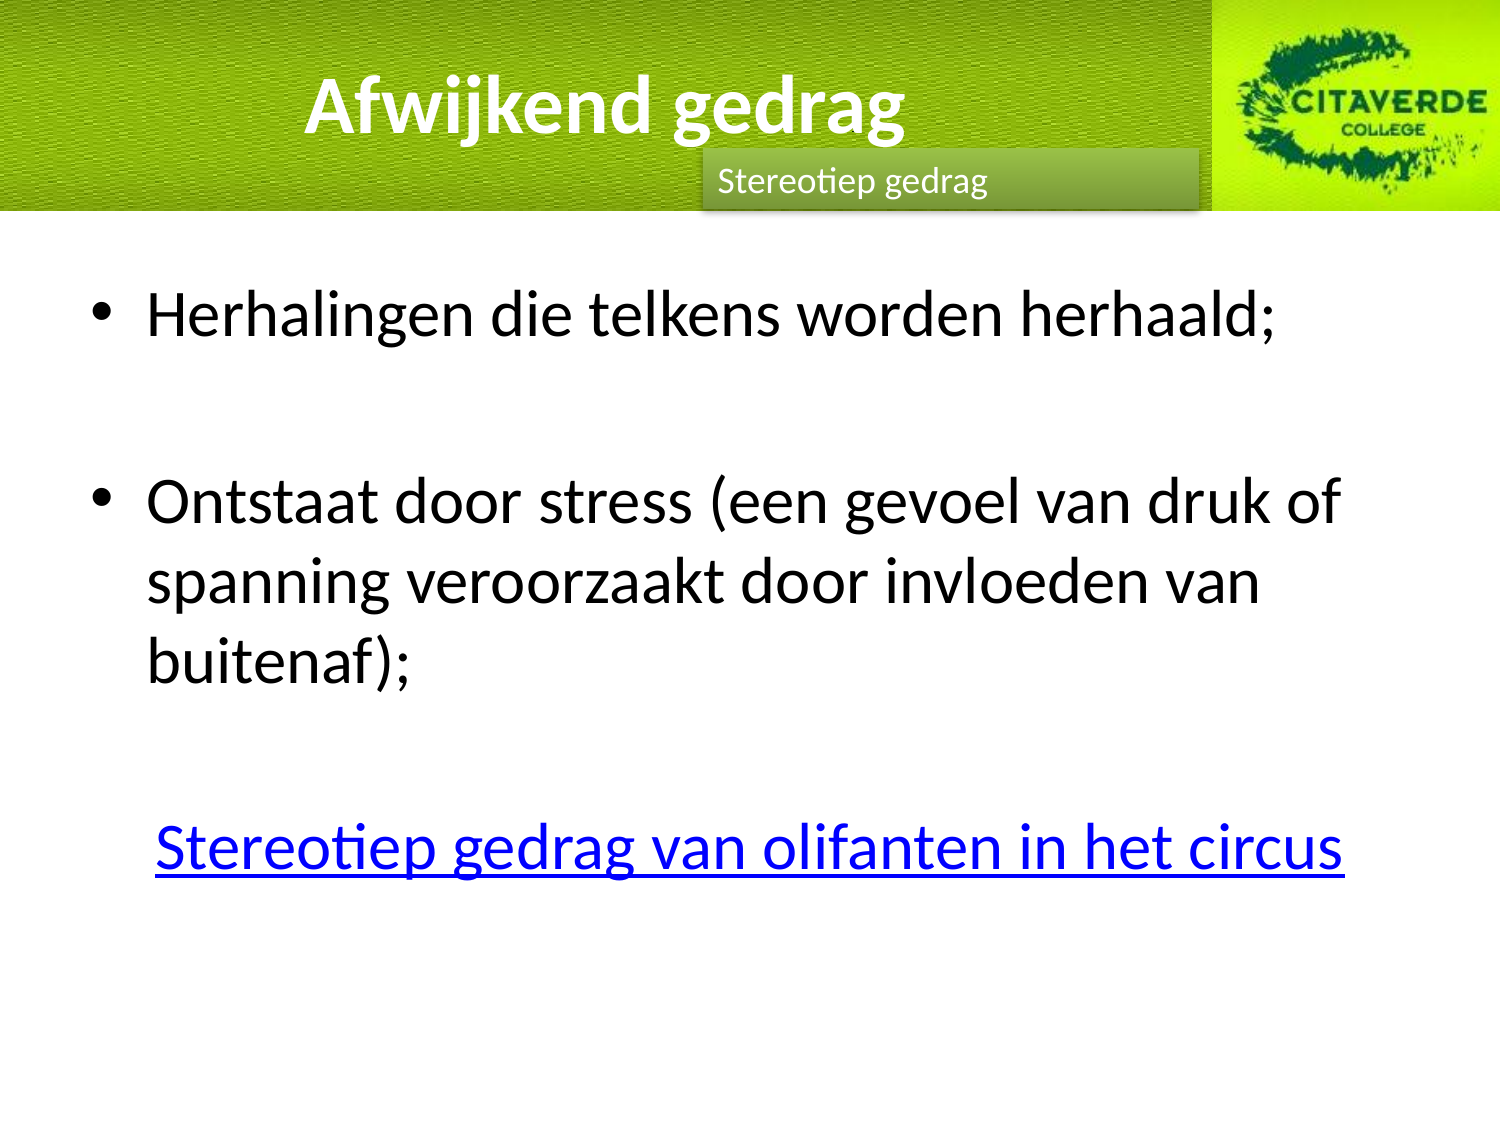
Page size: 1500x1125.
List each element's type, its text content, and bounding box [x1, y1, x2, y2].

list Herhalingen die telkens worden herhaald; Ontstaat door stress (een gevoel van druk of spanning veroorzaakt door invloeden van buitenaf); Stereotiep gedrag van olifanten in het circus [74, 262, 1426, 1006]
picture [0, 0, 1500, 212]
